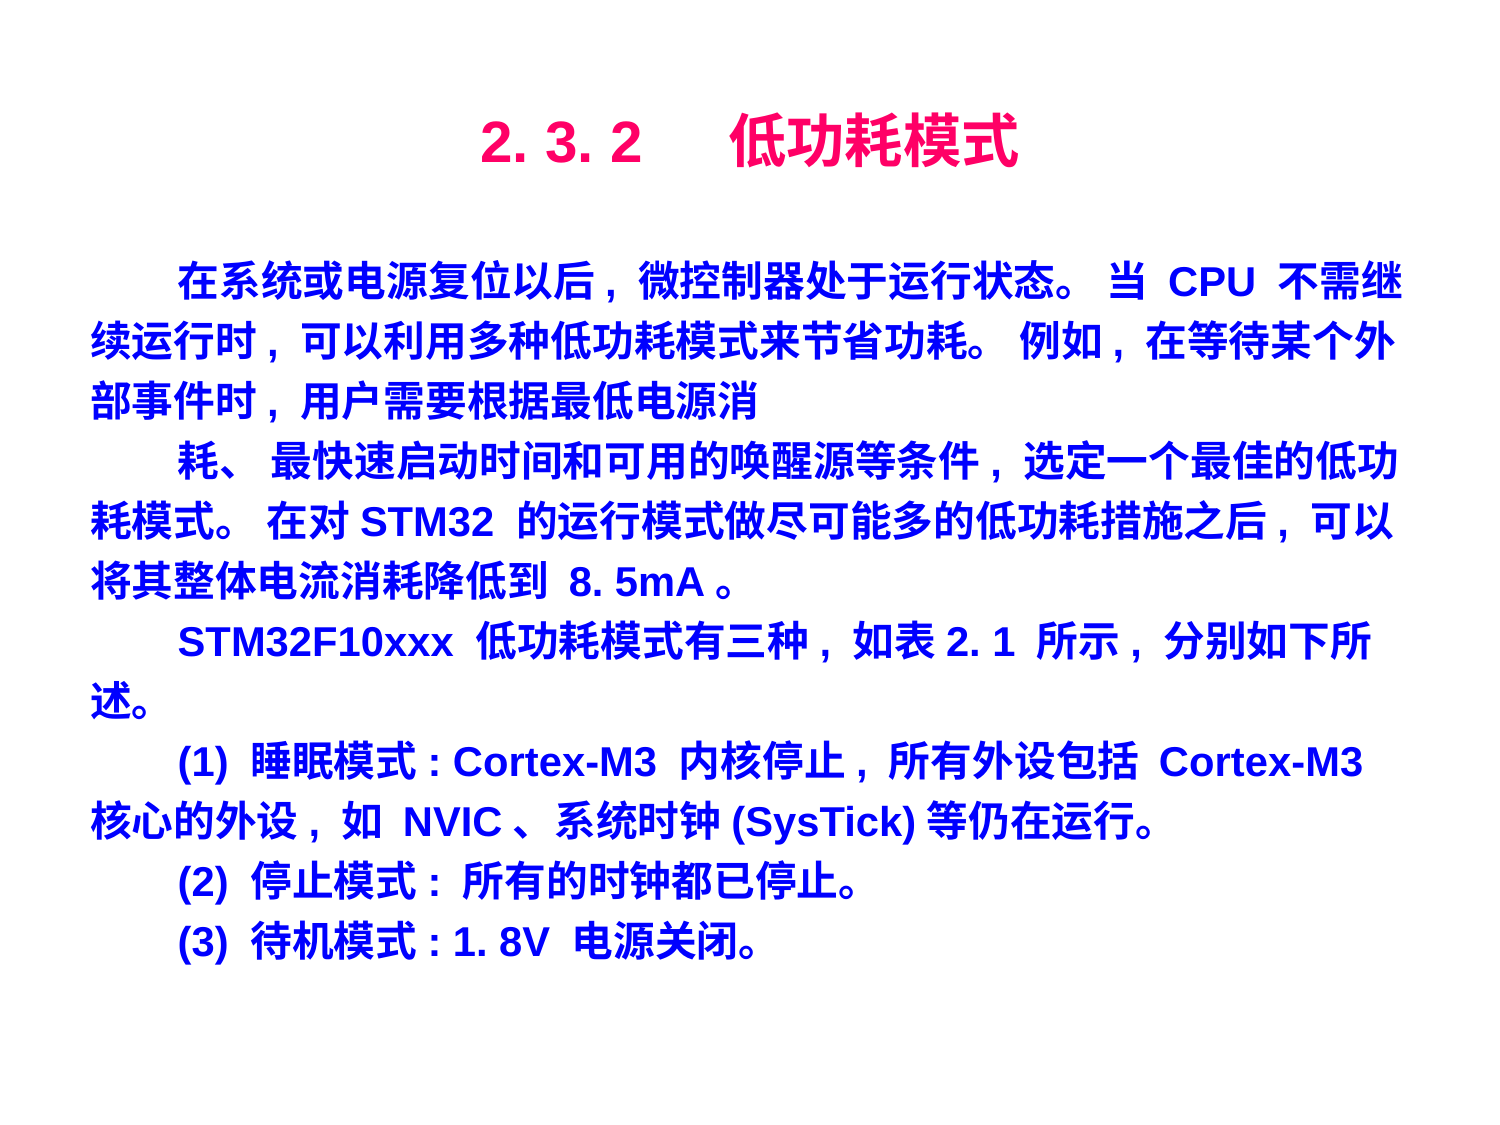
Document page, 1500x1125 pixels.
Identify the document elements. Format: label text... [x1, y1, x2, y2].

title 2. 3. 2 低功耗模式 [75, 45, 1425, 233]
list 在系统或电源复位以后, 微控制器处于运行状态。 当 CPU 不需继续运行时, 可以利用多种低功耗模式来节省功耗。 例如, 在等待某个外部事件时, 用户需要根据最低电源消 耗、 最快速启动时间和可用的唤醒源等条件, 选定一个最佳的低功耗模式。 在对STM32 的运行模式做尽可能多的低功耗措施之后, 可以将其整体电流消耗降低到 8. 5mA。 STM32F10xxx 低功耗模式有三种, 如表2. 1 所示, 分别如下所述。 (1) 睡眠模式: Cortex-M3 内核停止, 所有外设包括 Cortex-M3 核心的外设, 如 NVIC、系统时钟(SysTick)等仍在运行。 (2) 停止模式: 所有的时钟都已停止。 (3) 待机模式: 1. 8V 电源关闭。 [75, 237, 1425, 980]
